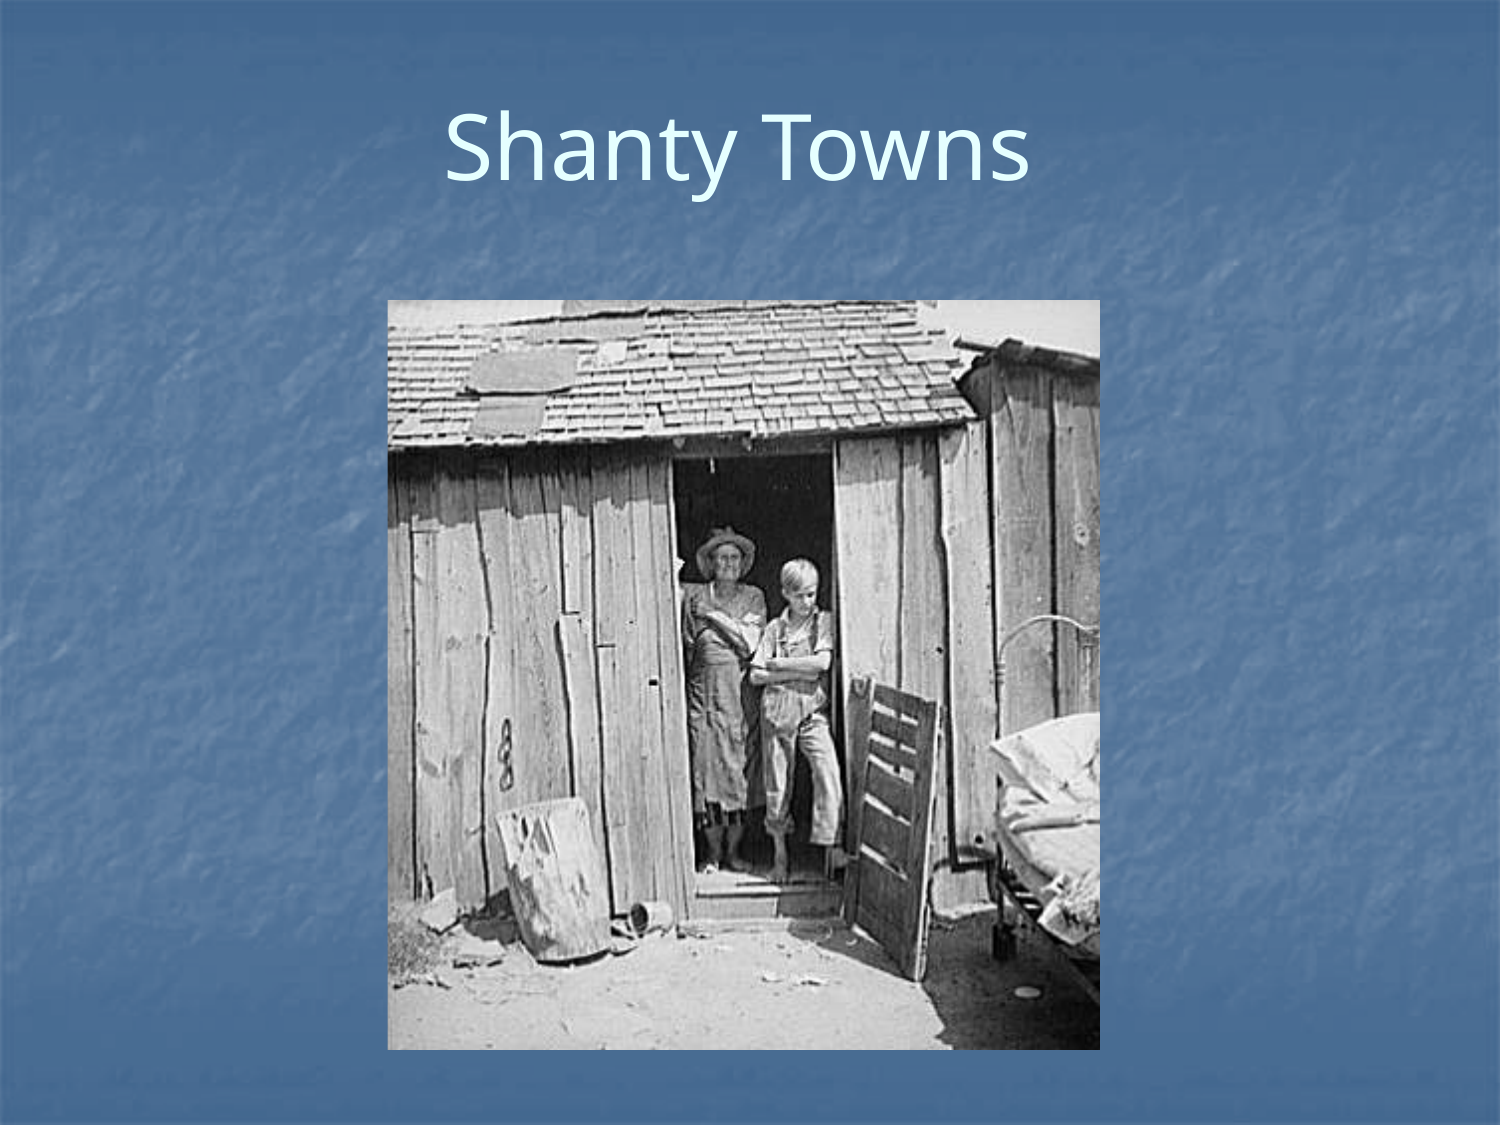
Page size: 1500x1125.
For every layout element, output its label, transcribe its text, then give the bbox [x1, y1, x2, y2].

title Shanty Towns [74, 62, 1426, 226]
picture [387, 299, 1101, 1051]
